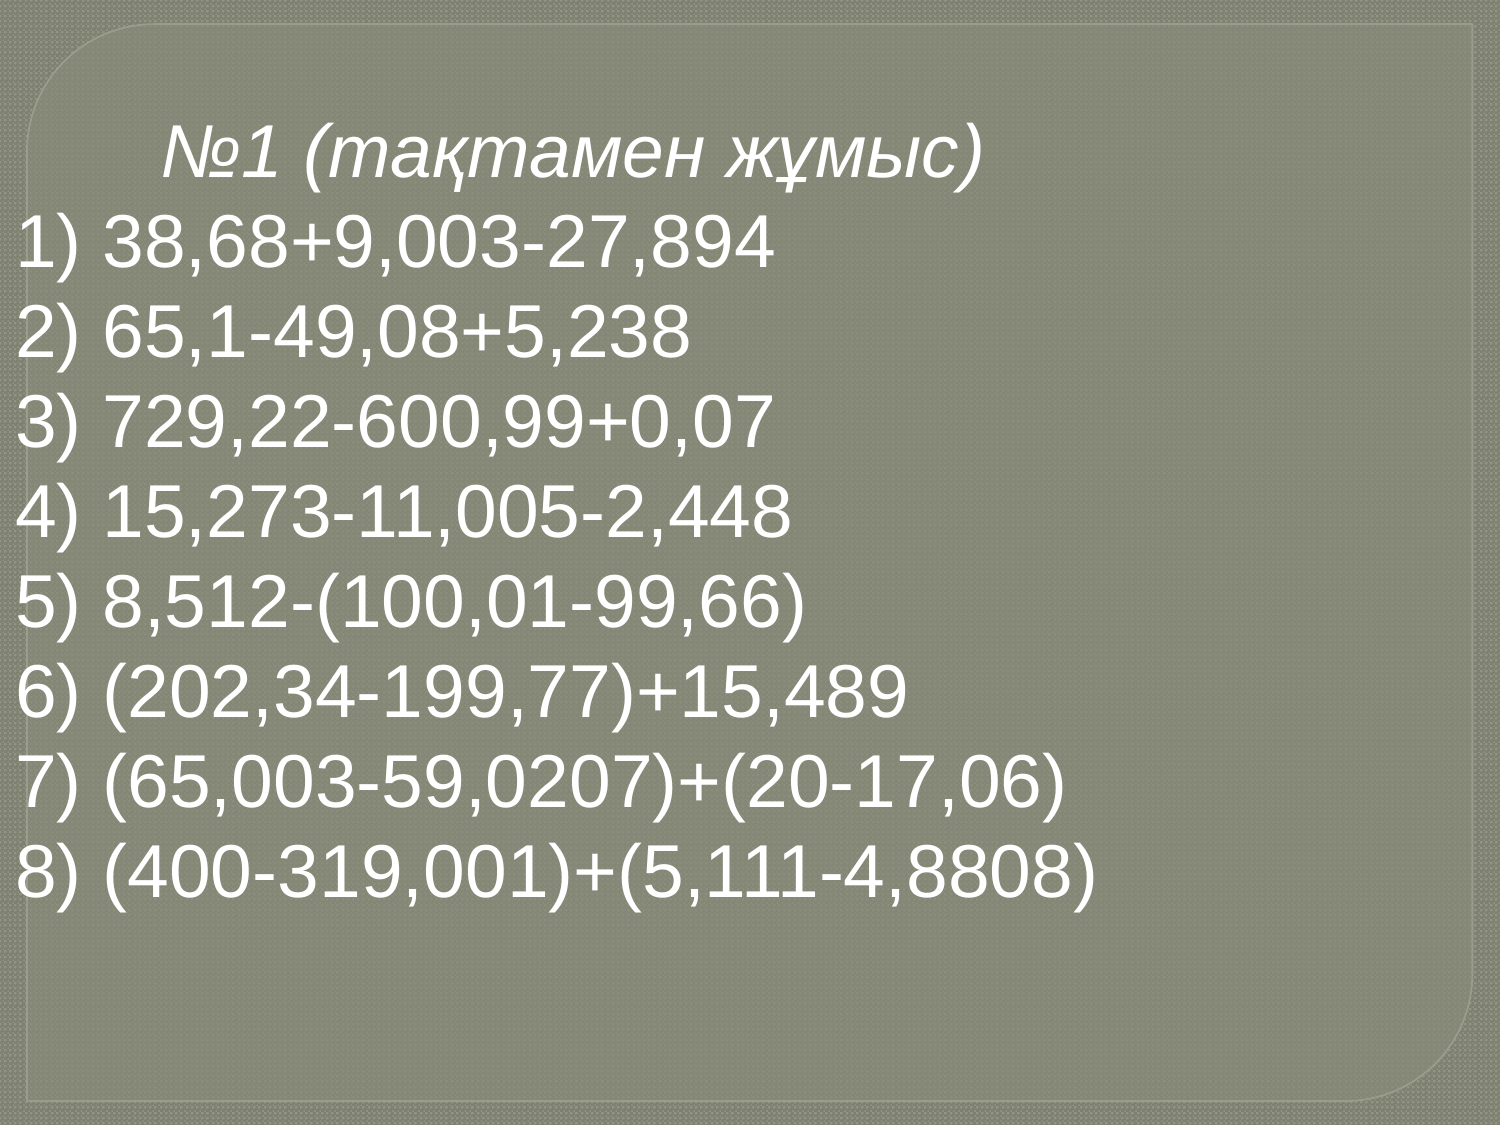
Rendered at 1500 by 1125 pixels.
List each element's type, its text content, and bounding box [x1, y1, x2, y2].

text_box №1 (тақтамен жұмыс) 1) 38,68+9,003-27,894 2) 65,1-49,08+5,238 3) 729,22-600,99+0,07 4) 15,273-11,005-2,448 5) 8,512-(100,01-99,66) 6) (202,34-199,77)+15,489 7) (65,003-59,0207)+(20-17,06) 8) (400-319,001)+(5,111-4,8808) [0, 4, 1500, 920]
